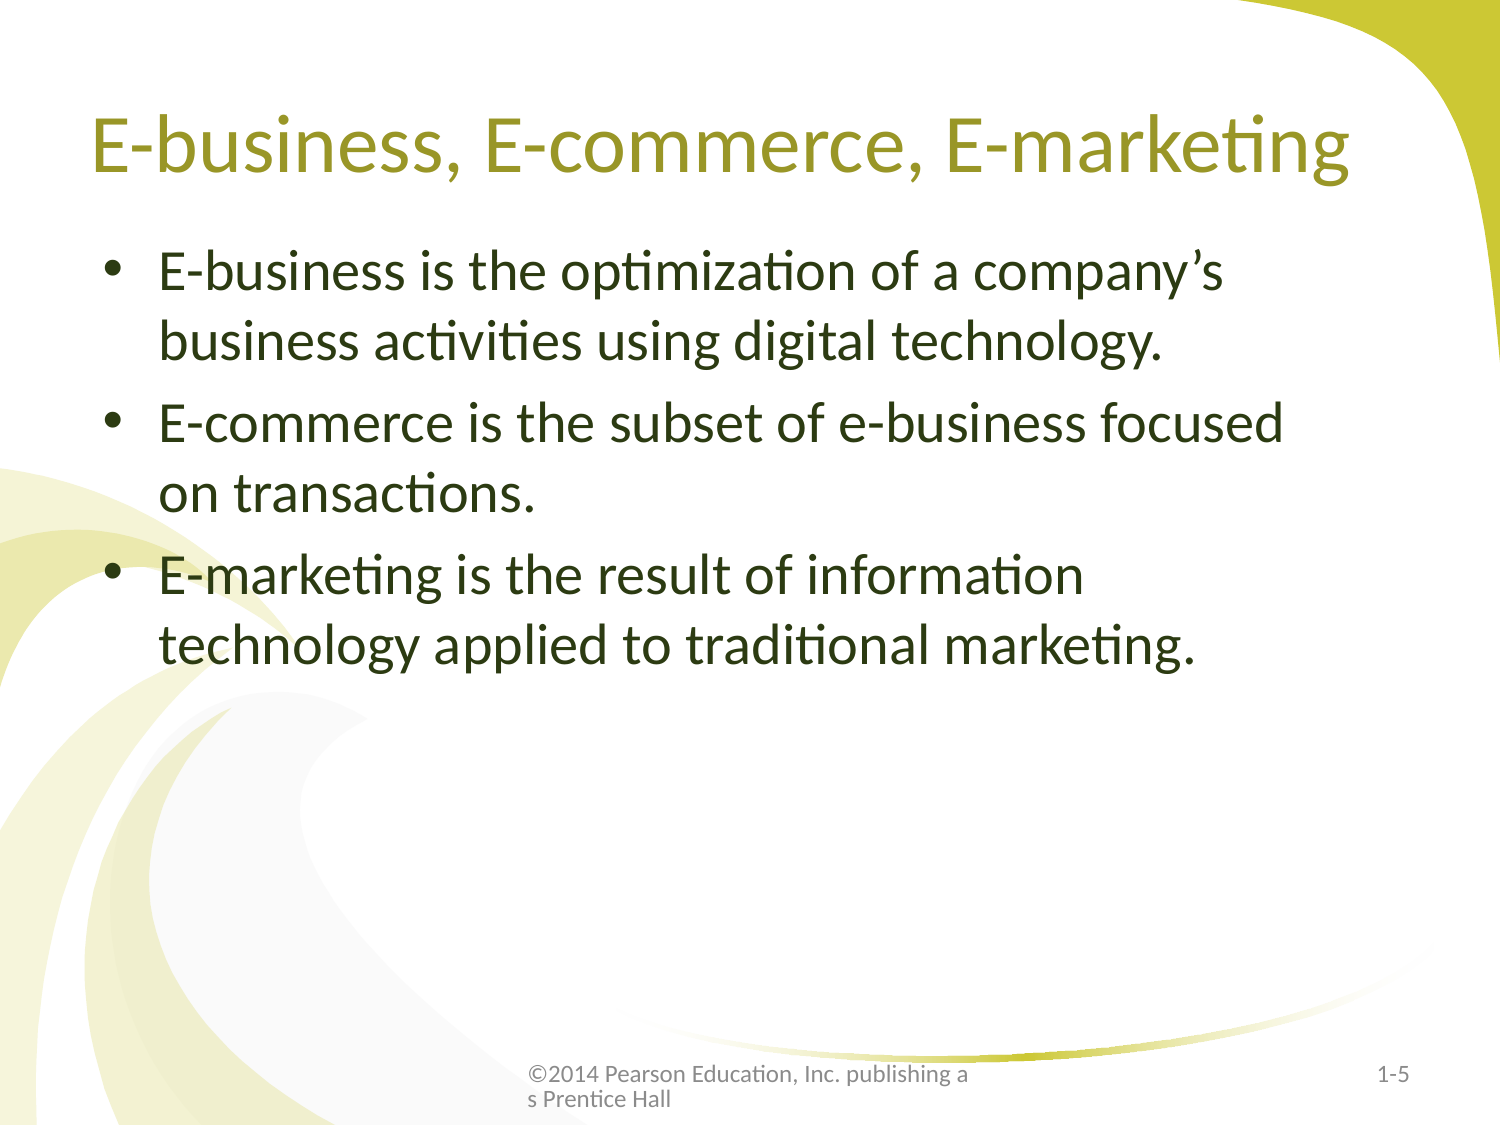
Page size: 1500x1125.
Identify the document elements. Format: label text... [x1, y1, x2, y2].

slide_number 1-5 [1074, 1042, 1425, 1103]
footer ©2014 Pearson Education, Inc. publishing as Prentice Hall [512, 1042, 988, 1103]
list E-business is the optimization of a company’s business activities using digital technology. E-commerce is the subset of e-business focused on transactions. E-marketing is the result of information technology applied to traditional marketing. [87, 224, 1350, 1005]
title E-business, E-commerce, E-marketing [75, 45, 1425, 233]
